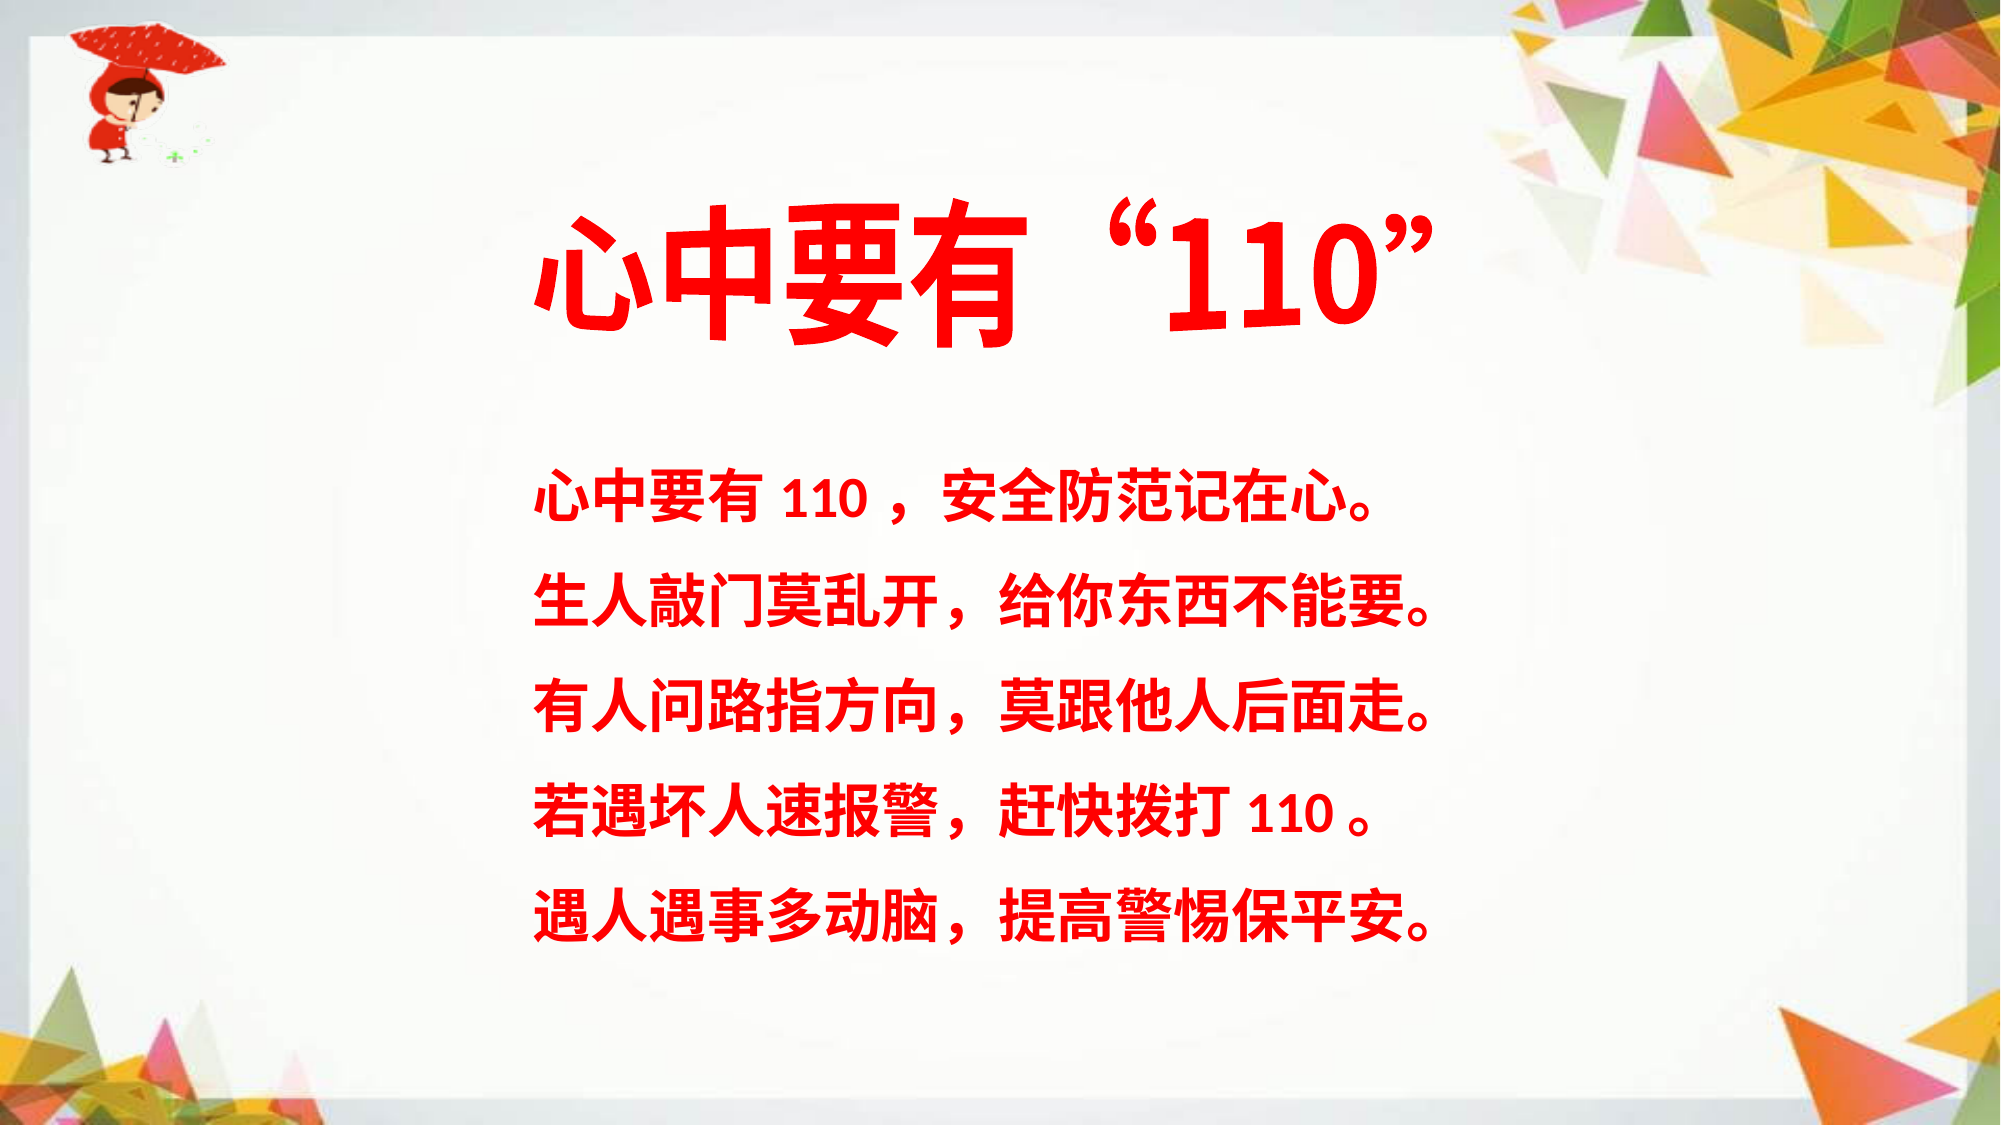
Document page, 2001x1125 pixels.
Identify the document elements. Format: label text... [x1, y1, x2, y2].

text_box 心中要有110，安全防范记在心。 生人敲门莫乱开，给你东西不能要。 有人问路指方向，莫跟他人后面走。 若遇坏人速报警，赶快拨打110。 遇人遇事多动脑，提高警惕保平安。 [467, 416, 1559, 957]
picture [0, 0, 2001, 1125]
